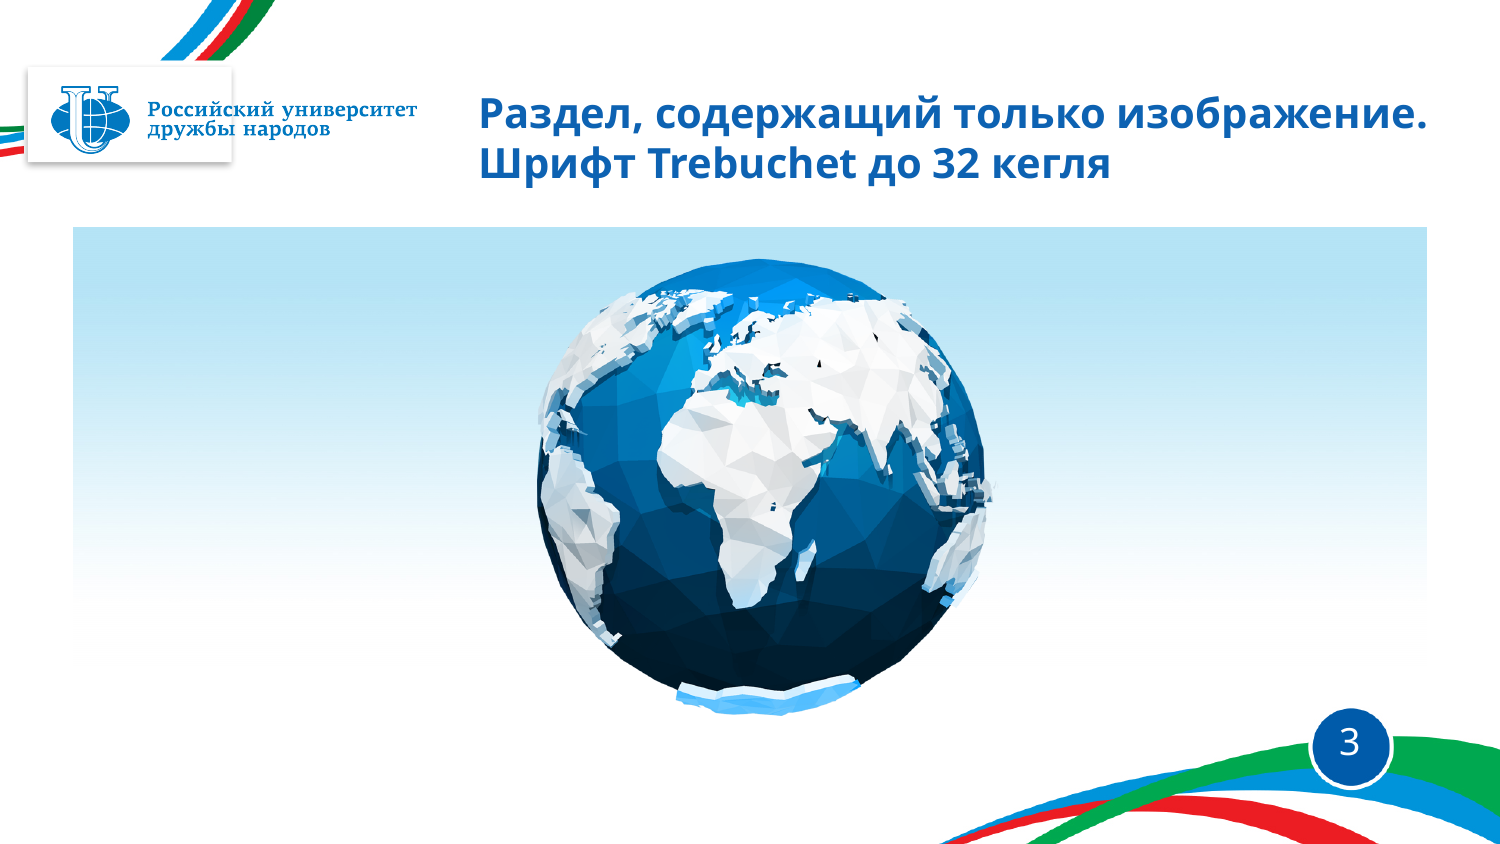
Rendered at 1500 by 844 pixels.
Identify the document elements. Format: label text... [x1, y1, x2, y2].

slide_number 3 [1293, 721, 1407, 767]
text_box Раздел, содержащий только изображение. Шрифт Trebuchet до 32 кегля [463, 91, 1500, 183]
text_box [27, 66, 232, 163]
picture [0, 0, 1500, 844]
